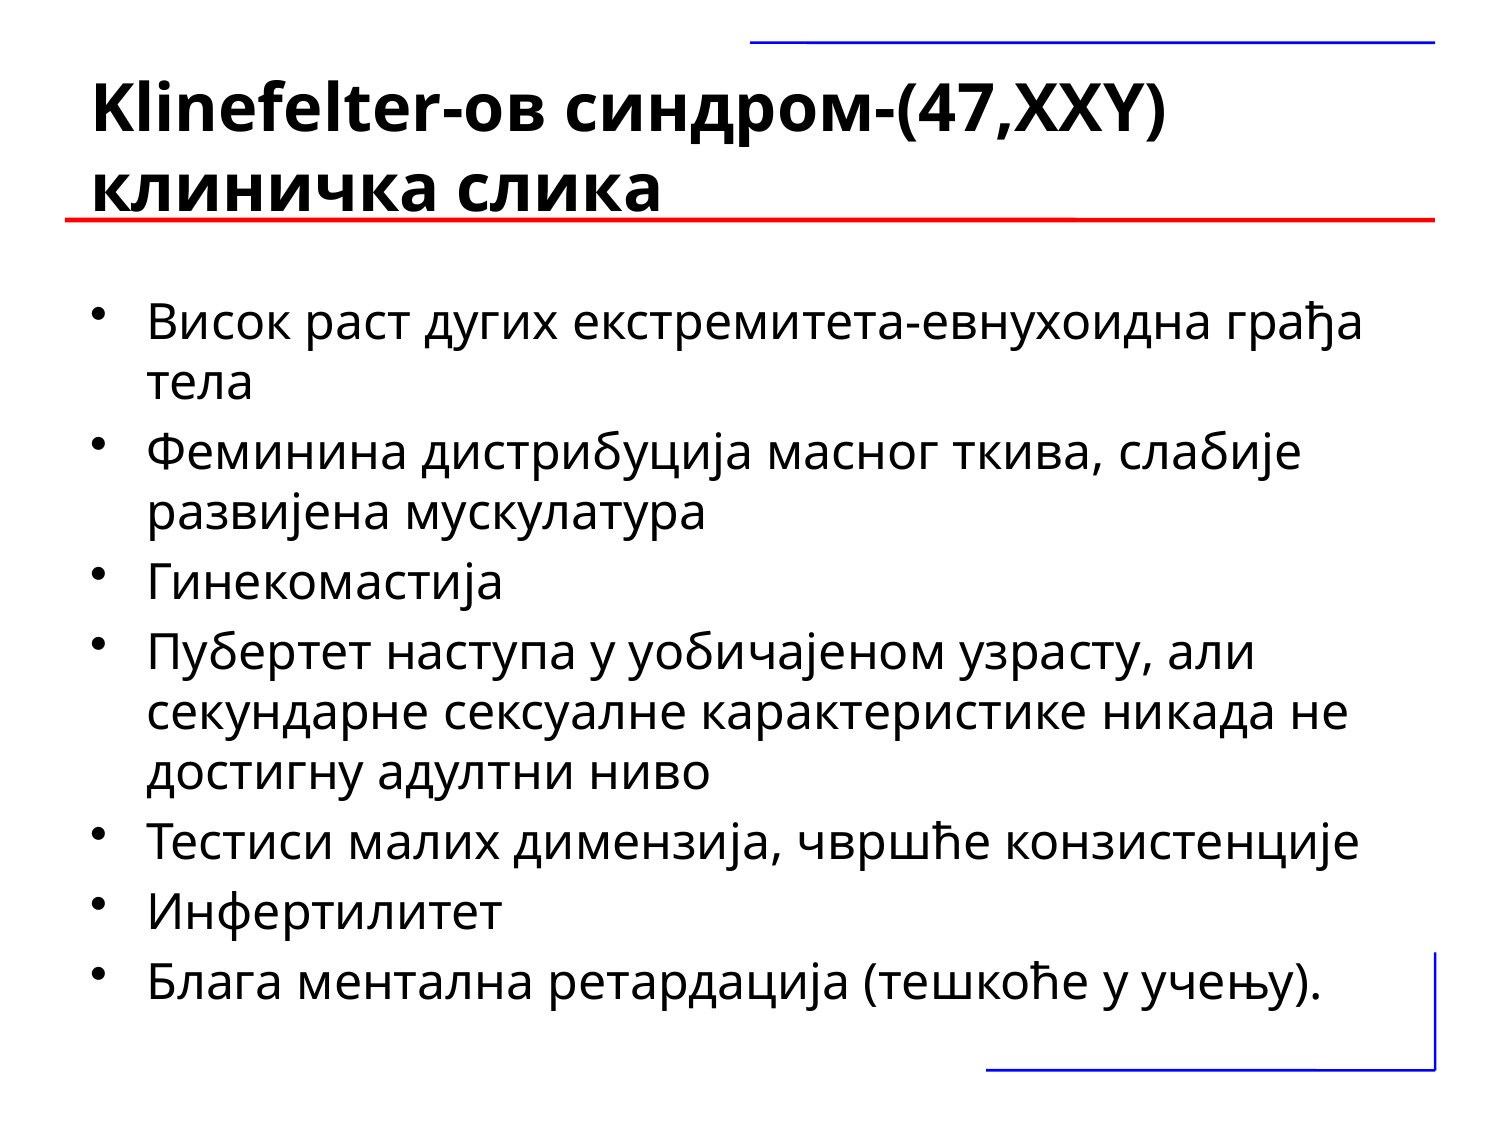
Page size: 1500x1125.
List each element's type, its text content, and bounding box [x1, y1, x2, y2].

list Висок раст дугих екстремитета-евнухоидна грађа тела Феминина дистрибуција масног ткива, слабије развијена мускулатура Гинекомастија Пубертет наступа у уобичајеном узрасту, али секундарне сексуалне карактеристике никада не достигну адултни ниво Тестиси малих димензија, чвршће конзистенције Инфертилитет Блага ментална ретардација (тешкоће у учењу). [74, 281, 1426, 1006]
title Klinefelter-ов синдром-(47,XXY) клиничка слика [74, 19, 1424, 233]
